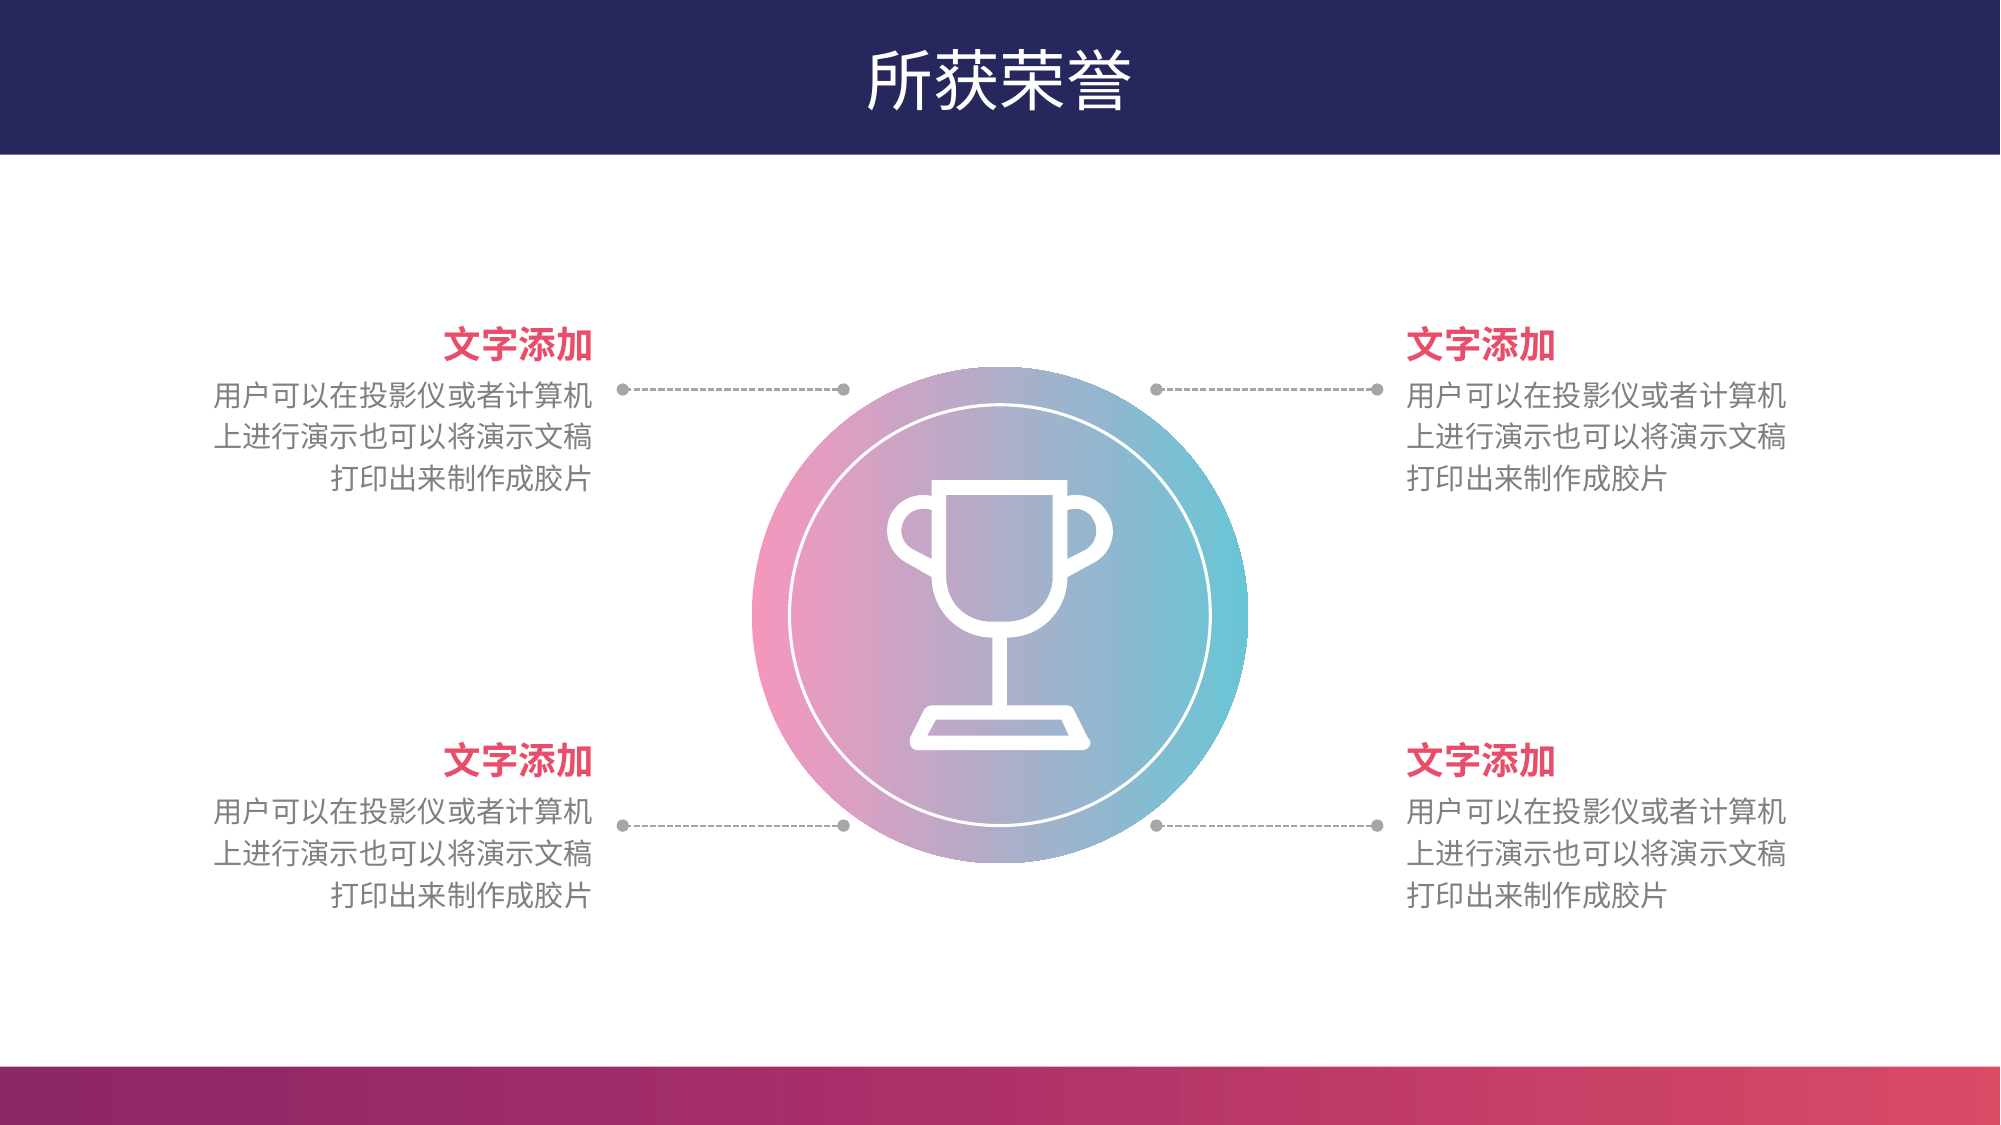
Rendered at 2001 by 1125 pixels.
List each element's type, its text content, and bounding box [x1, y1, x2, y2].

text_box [1156, 304, 1804, 505]
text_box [195, 720, 844, 922]
text_box 所获荣誉 [407, 31, 1593, 126]
picture [0, 1067, 2000, 1125]
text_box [1156, 720, 1804, 922]
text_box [751, 366, 1248, 864]
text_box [195, 304, 844, 505]
picture [0, 0, 2000, 154]
